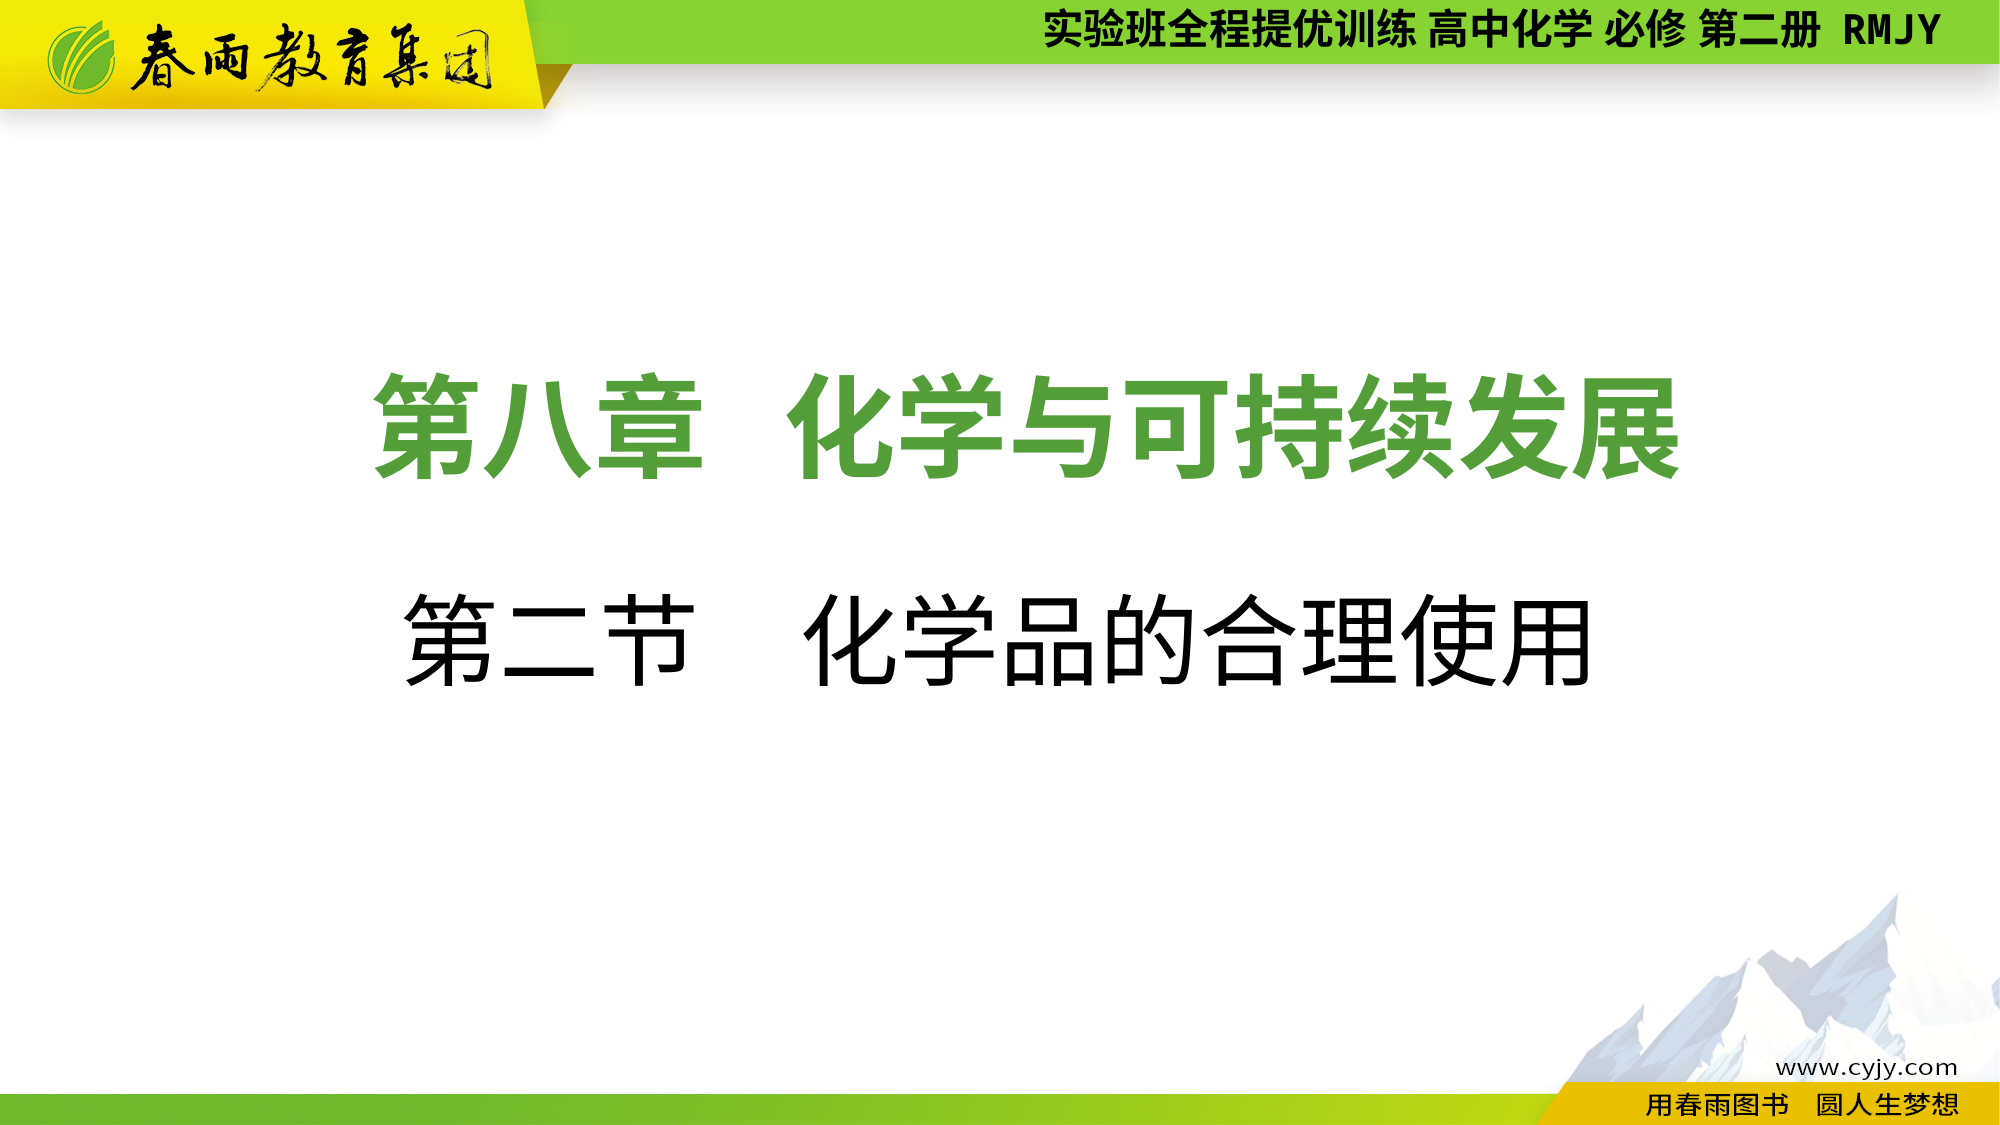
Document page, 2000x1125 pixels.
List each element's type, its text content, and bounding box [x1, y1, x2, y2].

text_box 第八章 化学与可持续发展 [54, 282, 1946, 500]
picture [0, 0, 2000, 1125]
text_box 第二节 化学品的合理使用 [54, 511, 1946, 706]
